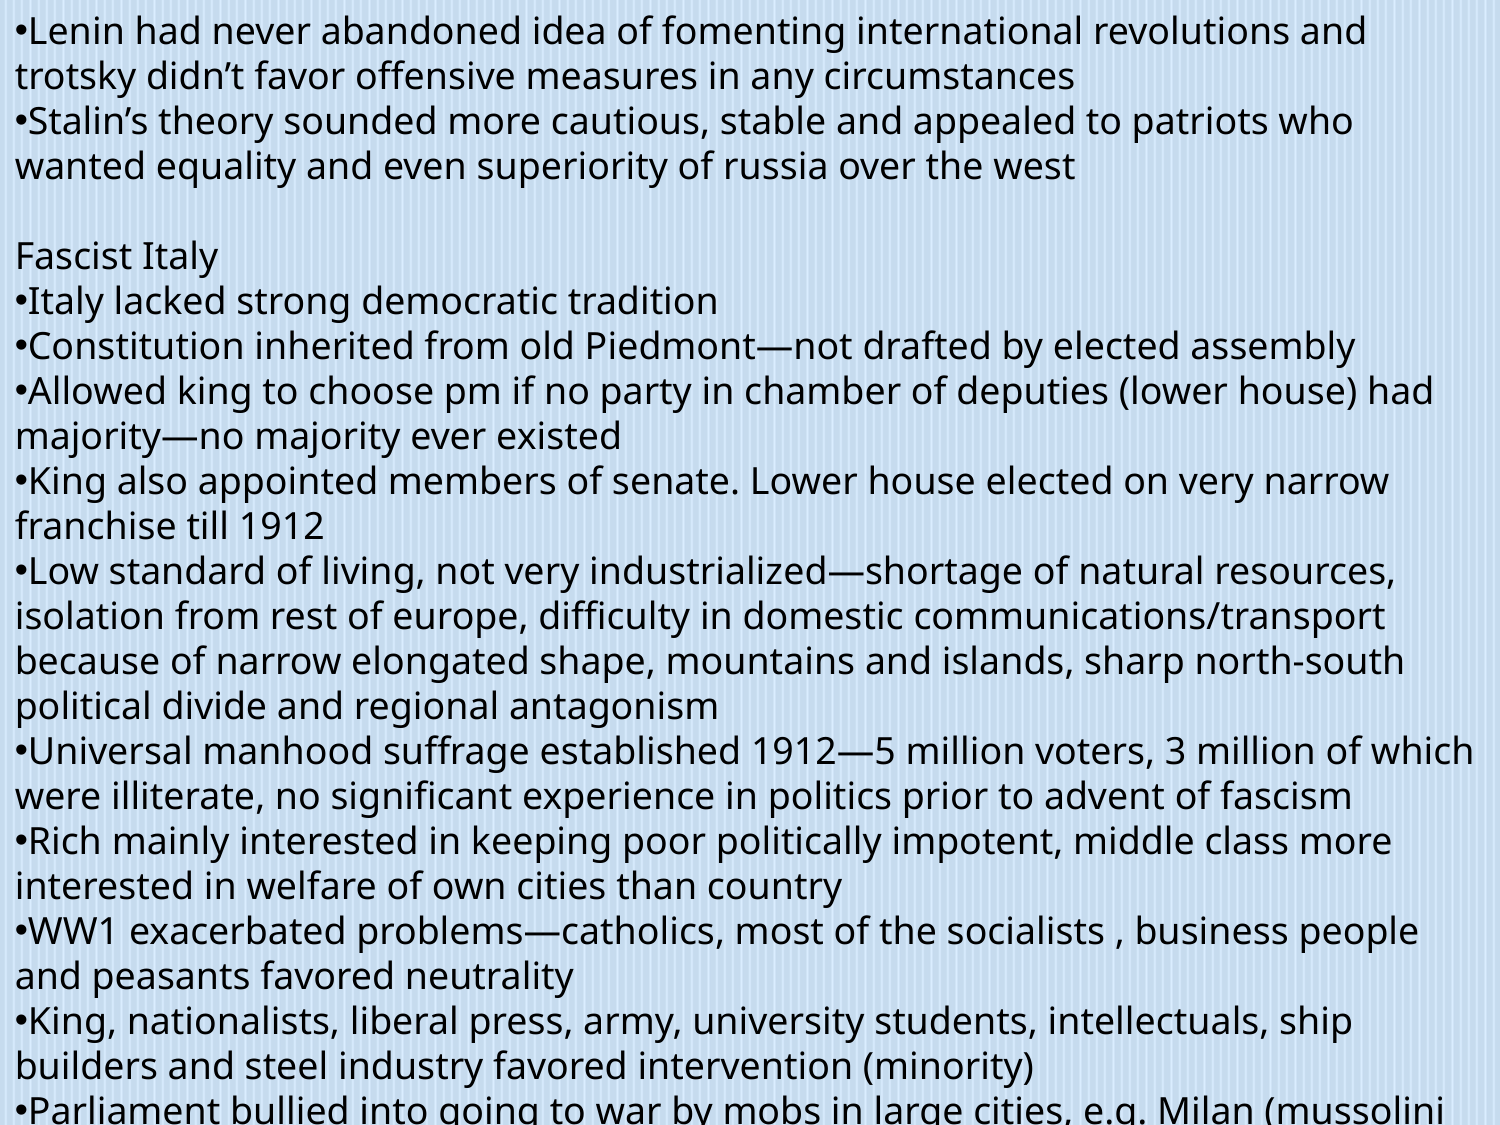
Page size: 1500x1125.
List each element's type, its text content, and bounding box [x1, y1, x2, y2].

text_box Lenin had never abandoned idea of fomenting international revolutions and trotsky didn’t favor offensive measures in any circumstances Stalin’s theory sounded more cautious, stable and appealed to patriots who wanted equality and even superiority of russia over the west Fascist Italy Italy lacked strong democratic tradition Constitution inherited from old Piedmont—not drafted by elected assembly Allowed king to choose pm if no party in chamber of deputies (lower house) had majority—no majority ever existed King also appointed members of senate. Lower house elected on very narrow franchise till 1912 Low standard of living, not very industrialized—shortage of natural resources, isolation from rest of europe, difficulty in domestic communications/transport because of narrow elongated shape, mountains and islands, sharp north-south political divide and regional antagonism Universal manhood suffrage established 1912—5 million voters, 3 million of which were illiterate, no significant experience in politics prior to advent of fascism Rich mainly interested in keeping poor politically impotent, middle class more interested in welfare of own cities than country WW1 exacerbated problems—catholics, most of the socialists , business people and peasants favored neutrality King, nationalists, liberal press, army, university students, intellectuals, ship builders and steel industry favored intervention (minority) Parliament bullied into going to war by mobs in large cities, e.g. Milan (mussolini carried out prowar demonstrations) [0, 0, 1500, 1125]
